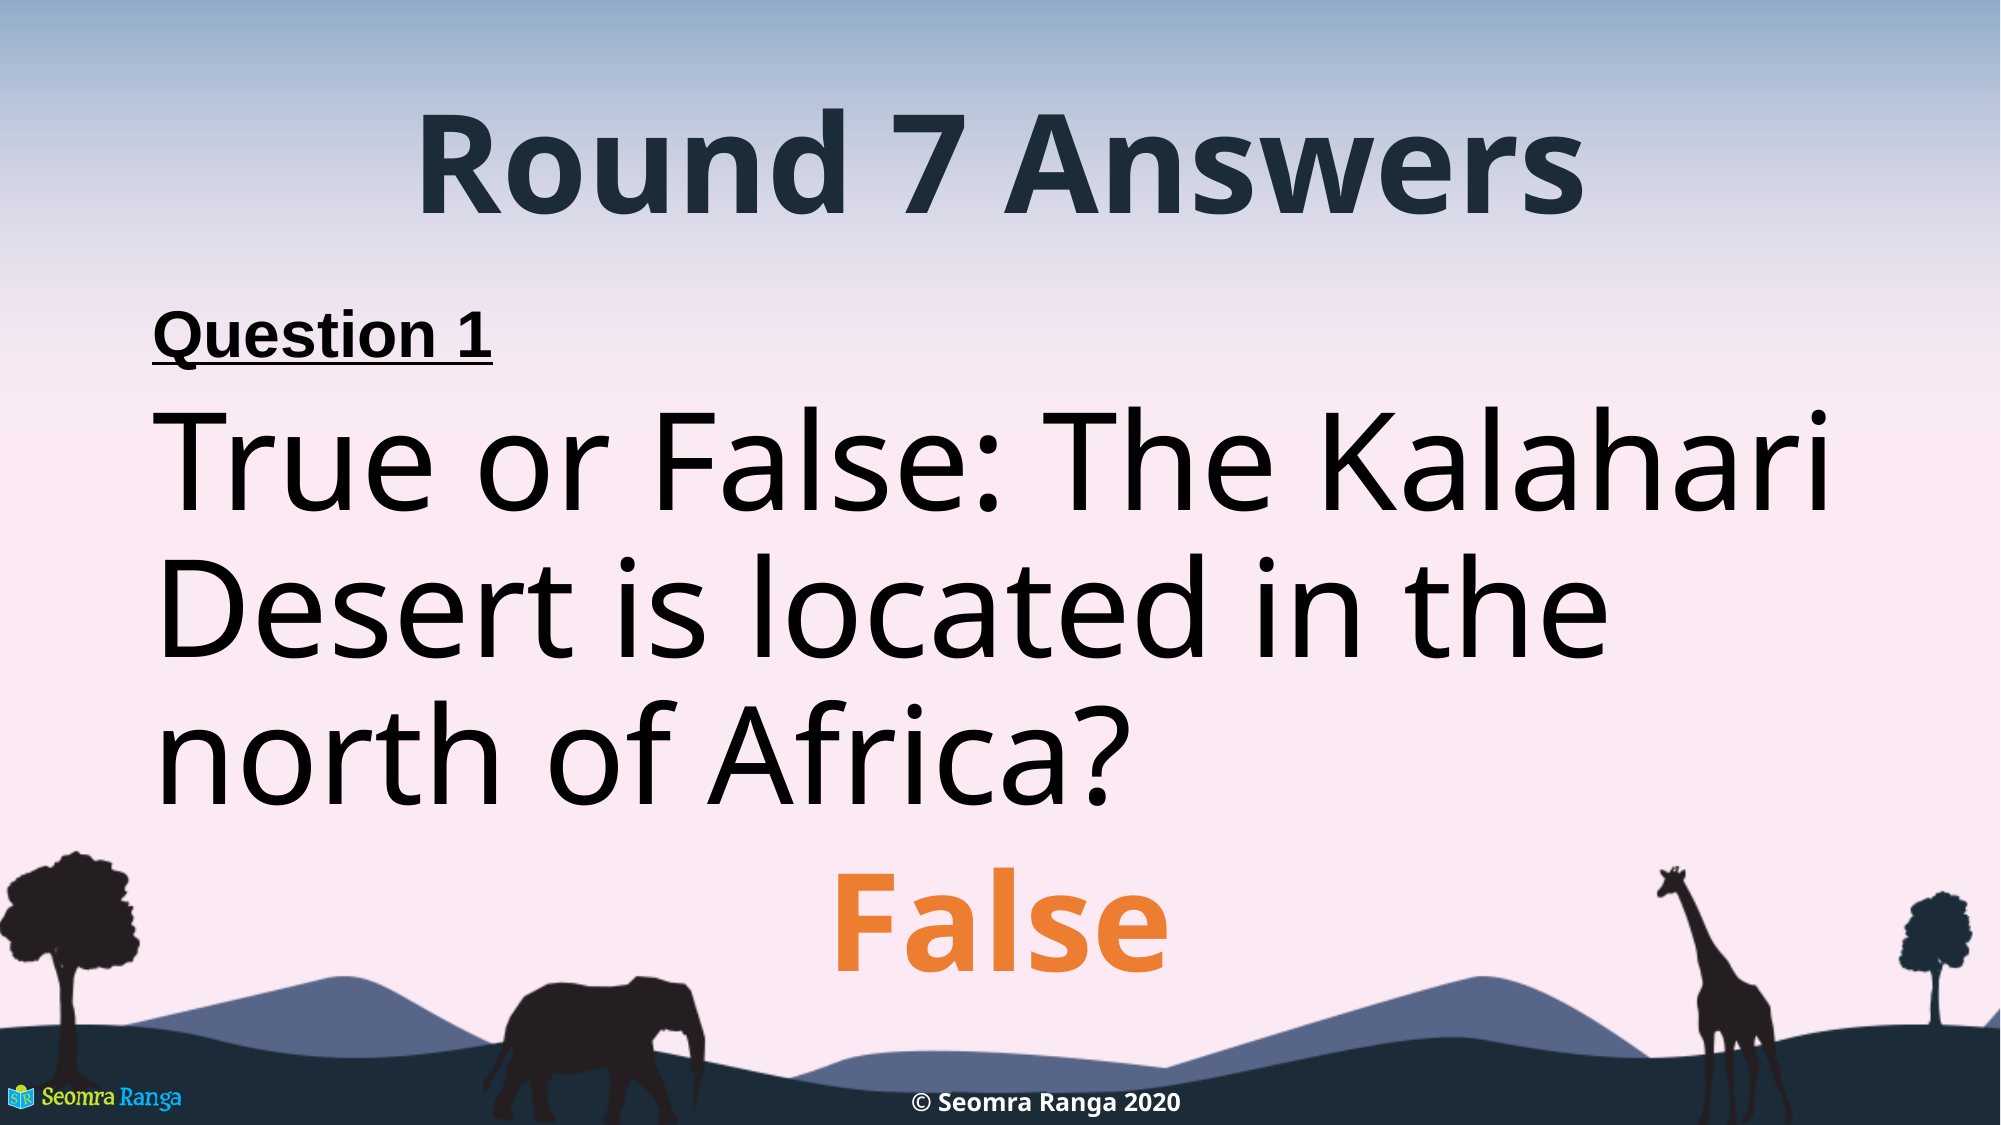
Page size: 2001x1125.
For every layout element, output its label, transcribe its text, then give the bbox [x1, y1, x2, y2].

text_box © Seomra Ranga 2020 www.seomraranga.com [762, 1079, 1330, 1125]
picture [0, 0, 2001, 1125]
list Question 1 True or False: The Kalahari Desert is located in the north of Africa? False [137, 293, 1863, 1014]
title Round 7 Answers [137, 59, 1863, 278]
